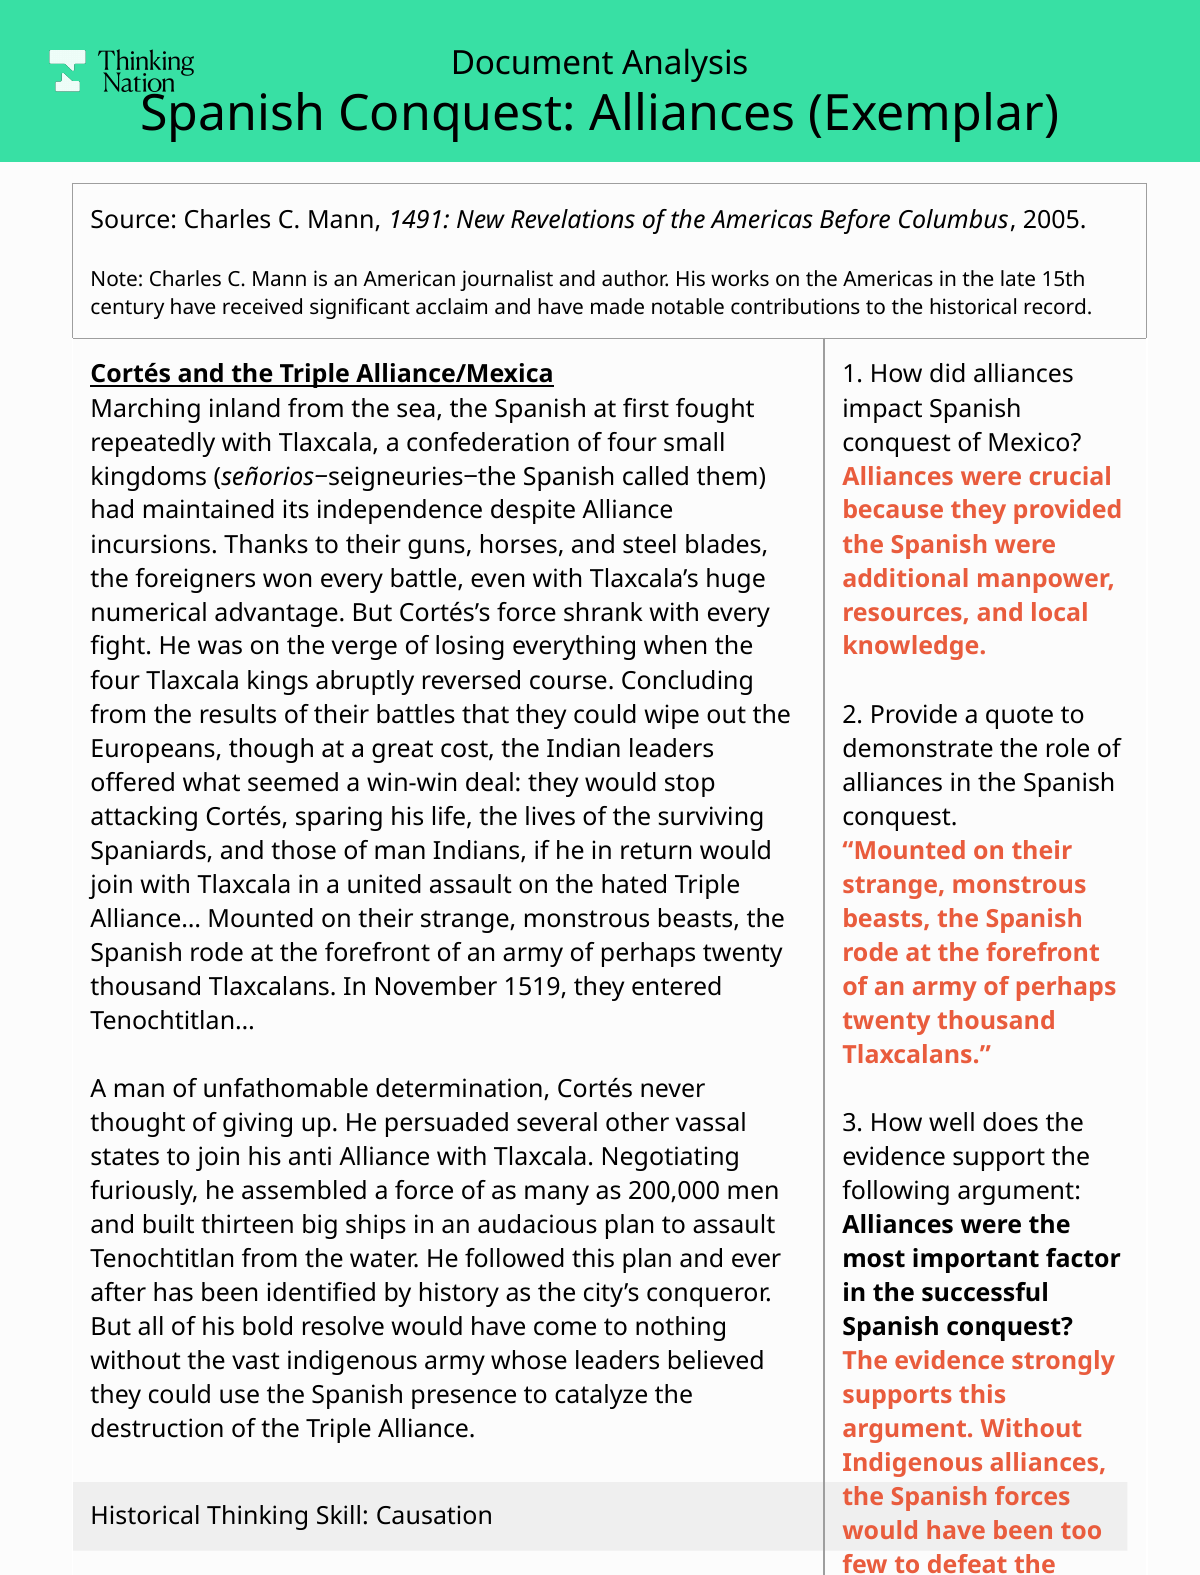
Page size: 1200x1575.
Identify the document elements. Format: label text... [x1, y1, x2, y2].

text_box Document Analysis Spanish Conquest: Alliances (Exemplar) [0, 0, 1200, 162]
picture [33, 35, 199, 105]
table_header Source: Charles C. Mann, 1491: New Revelations of the Americas Before Columbus, 2005. Note: Charles C. Mann is an American journalist and author. His works on the Americas in the late 15th century have received significant acclaim and have made notable contributions to the historical record. [73, 184, 1146, 338]
table_cell Cortés and the Triple Alliance/Mexica Marching inland from the sea, the Spanish at first fought repeatedly with Tlaxcala, a confederation of four small kingdoms (señorios‒seigneuries‒the Spanish called them) had maintained its independence despite Alliance incursions. Thanks to their guns, horses, and steel blades, the foreigners won every battle, even with Tlaxcala’s huge numerical advantage. But Cortés’s force shrank with every fight. He was on the verge of losing everything when the four Tlaxcala kings abruptly reversed course. Concluding from the results of their battles that they could wipe out the Europeans, though at a great cost, the Indian leaders offered what seemed a win-win deal: they would stop attacking Cortés, sparing his life, the lives of the surviving Spaniards, and those of man Indians, if he in return would join with Tlaxcala in a united assault on the hated Triple Alliance… Mounted on their strange, monstrous beasts, the Spanish rode at the forefront of an army of perhaps twenty thousand Tlaxcalans. In November 1519, they entered Tenochtitlan… A man of unfathomable determination, Cortés never thought of giving up. He persuaded several other vassal states to join his anti Alliance with Tlaxcala. Negotiating furiously, he assembled a force of as many as 200,000 men and built thirteen big ships in an audacious plan to assault Tenochtitlan from the water. He followed this plan and ever after has been identified by history as the city’s conqueror. But all of his bold resolve would have come to nothing without the vast indigenous army whose leaders believed they could use the Spanish presence to catalyze the destruction of the Triple Alliance. [73, 339, 823, 1575]
table_cell 1. How did alliances impact Spanish conquest of Mexico? Alliances were crucial because they provided the Spanish were additional manpower, resources, and local knowledge. 2. Provide a quote to demonstrate the role of alliances in the Spanish conquest. “Mounted on their strange, monstrous beasts, the Spanish rode at the forefront of an army of perhaps twenty thousand Tlaxcalans.” 3. How well does the evidence support the following argument: Alliances were the most important factor in the successful Spanish conquest? The evidence strongly supports this argument. Without Indigenous alliances, the Spanish forces would have been too few to defeat the Triple Alliance. [825, 339, 1146, 1575]
